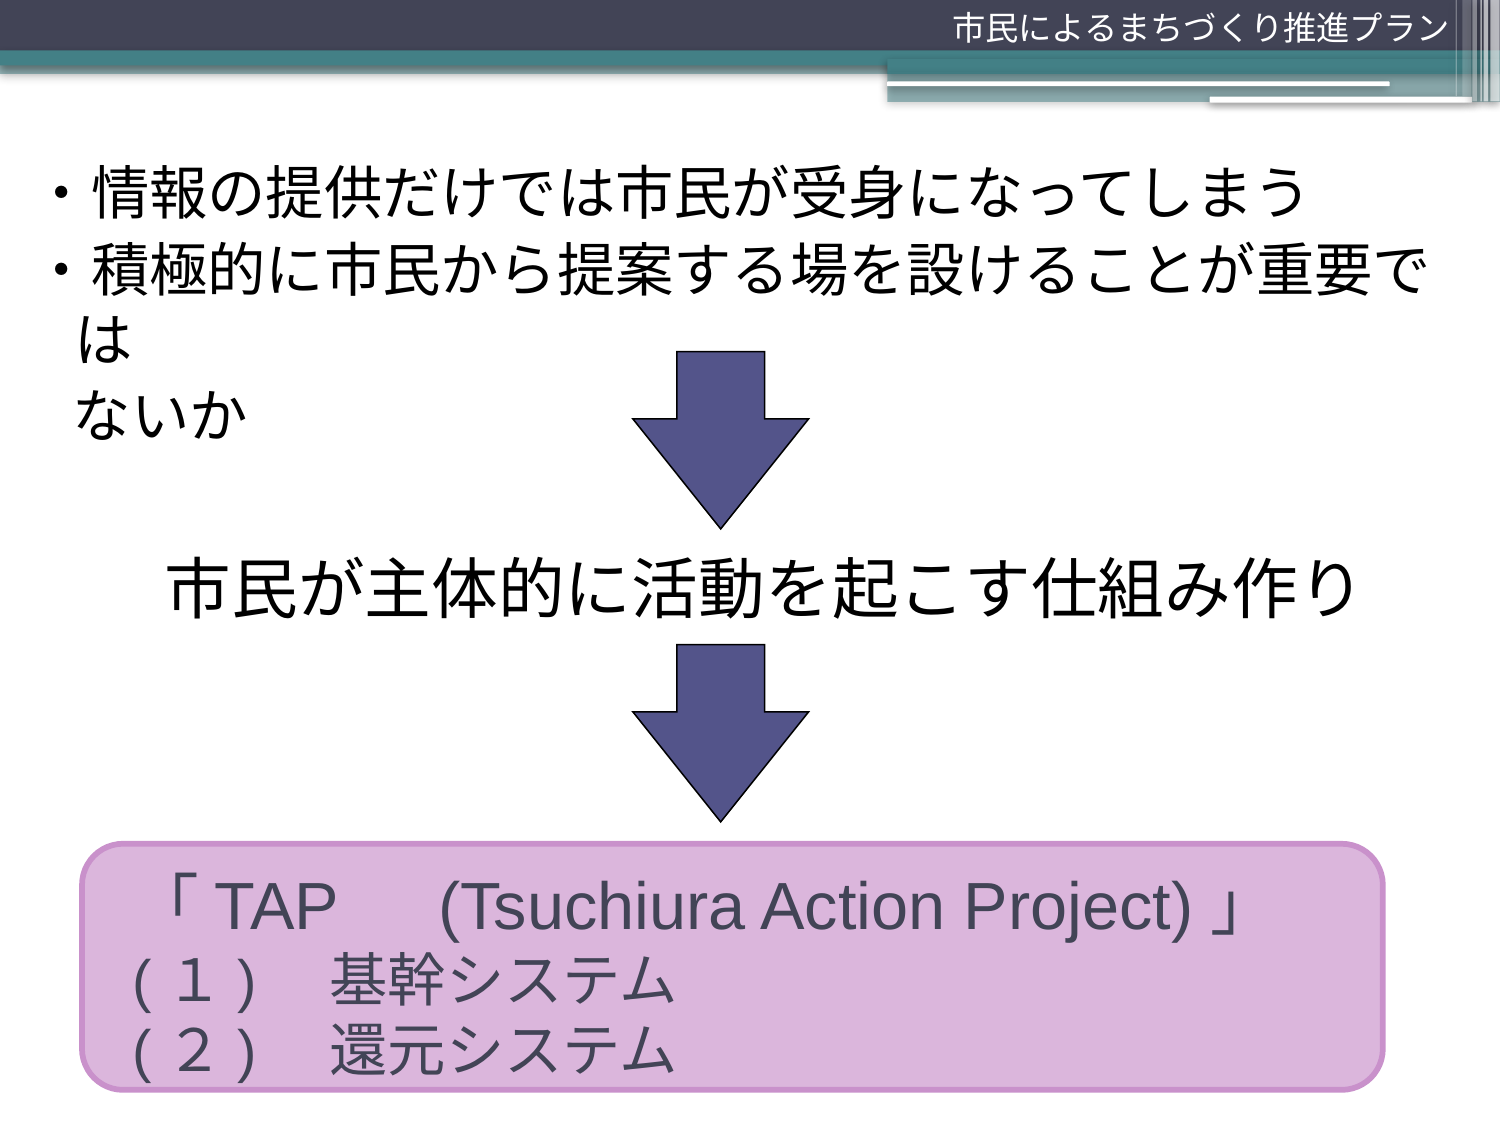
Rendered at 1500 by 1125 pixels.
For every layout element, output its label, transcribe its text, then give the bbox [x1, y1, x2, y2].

text_box [80, 842, 1385, 1092]
text_box 市民によるまちづくり推進プラン [937, 0, 1475, 55]
text_box [632, 351, 809, 529]
text_box 市民が主体的に活動を起こす仕組み作り [29, 538, 1500, 655]
list ・情報の提供だけでは市民が受身になってしまう ・積極的に市民から提案する場を設けることが重要では ないか [0, 148, 1483, 379]
title 「TAP (Tsuchiura Action Project)」 (１) 基幹システム (２) 還元システム [116, 855, 1348, 1079]
text_box [632, 644, 809, 822]
